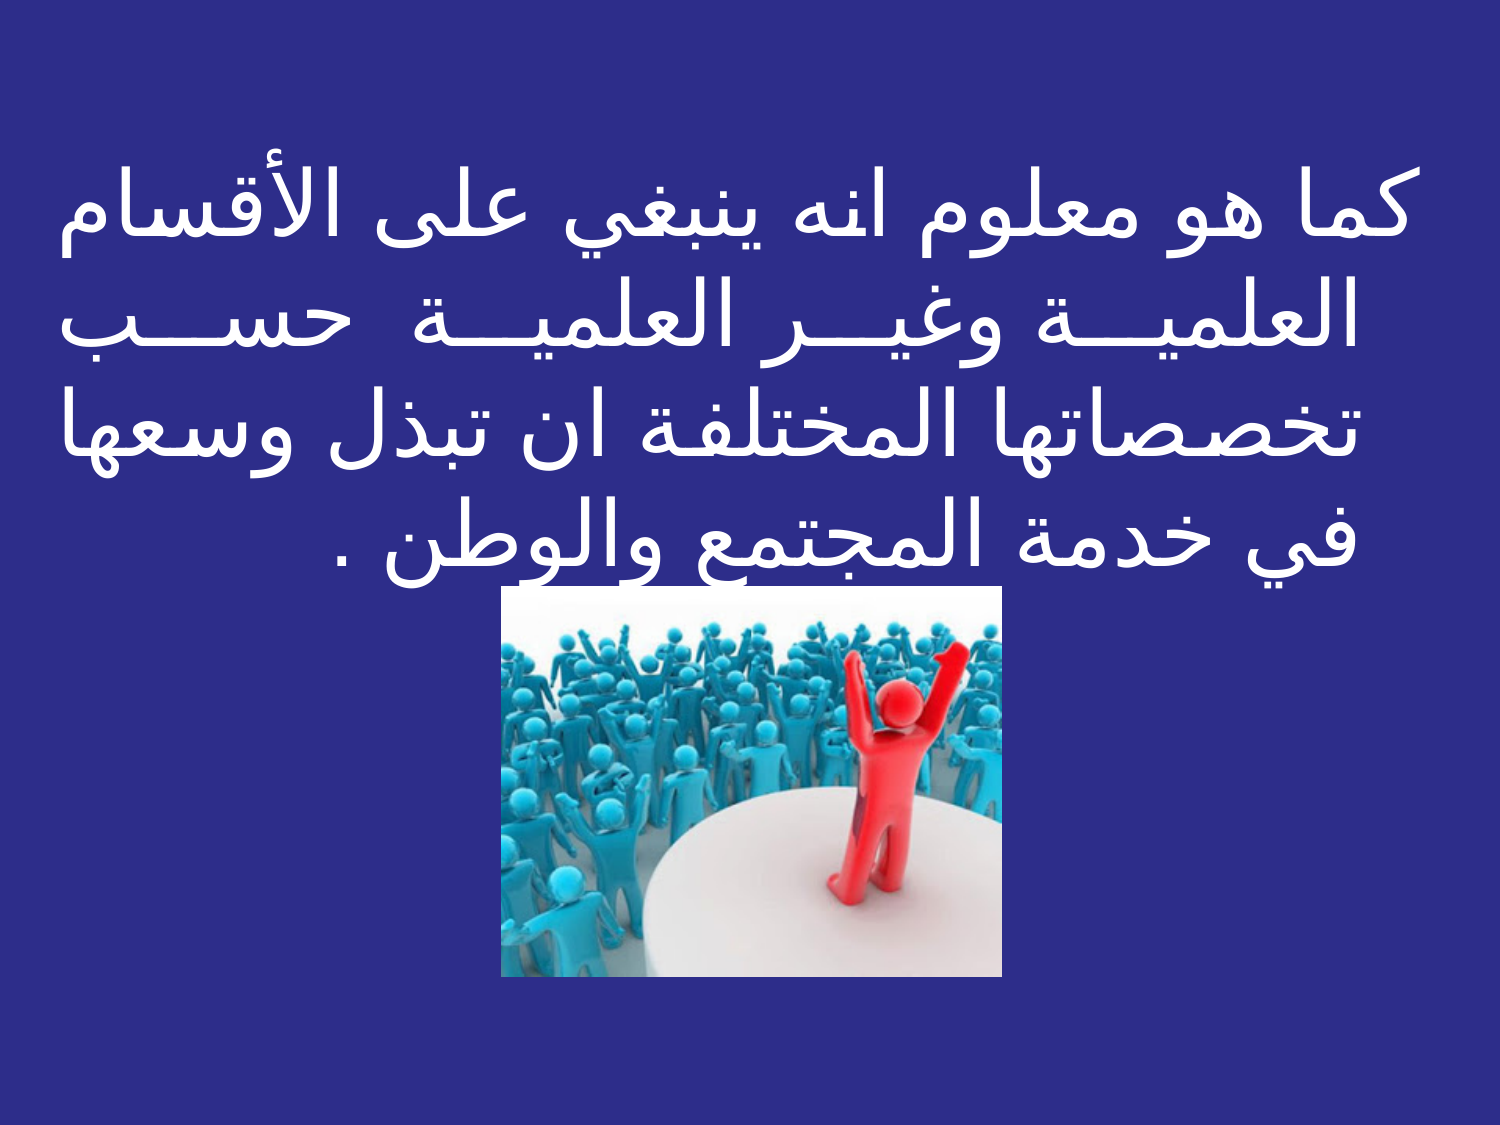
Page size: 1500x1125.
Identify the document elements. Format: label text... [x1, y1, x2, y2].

list كما هو معلوم انه ينبغي على الأقسام العلمية وغير العلمية حسب تخصصاتها المختلفة ان تبذل وسعها في خدمة المجتمع والوطن . [41, 136, 1436, 681]
picture [501, 585, 1003, 977]
picture [501, 823, 515, 830]
